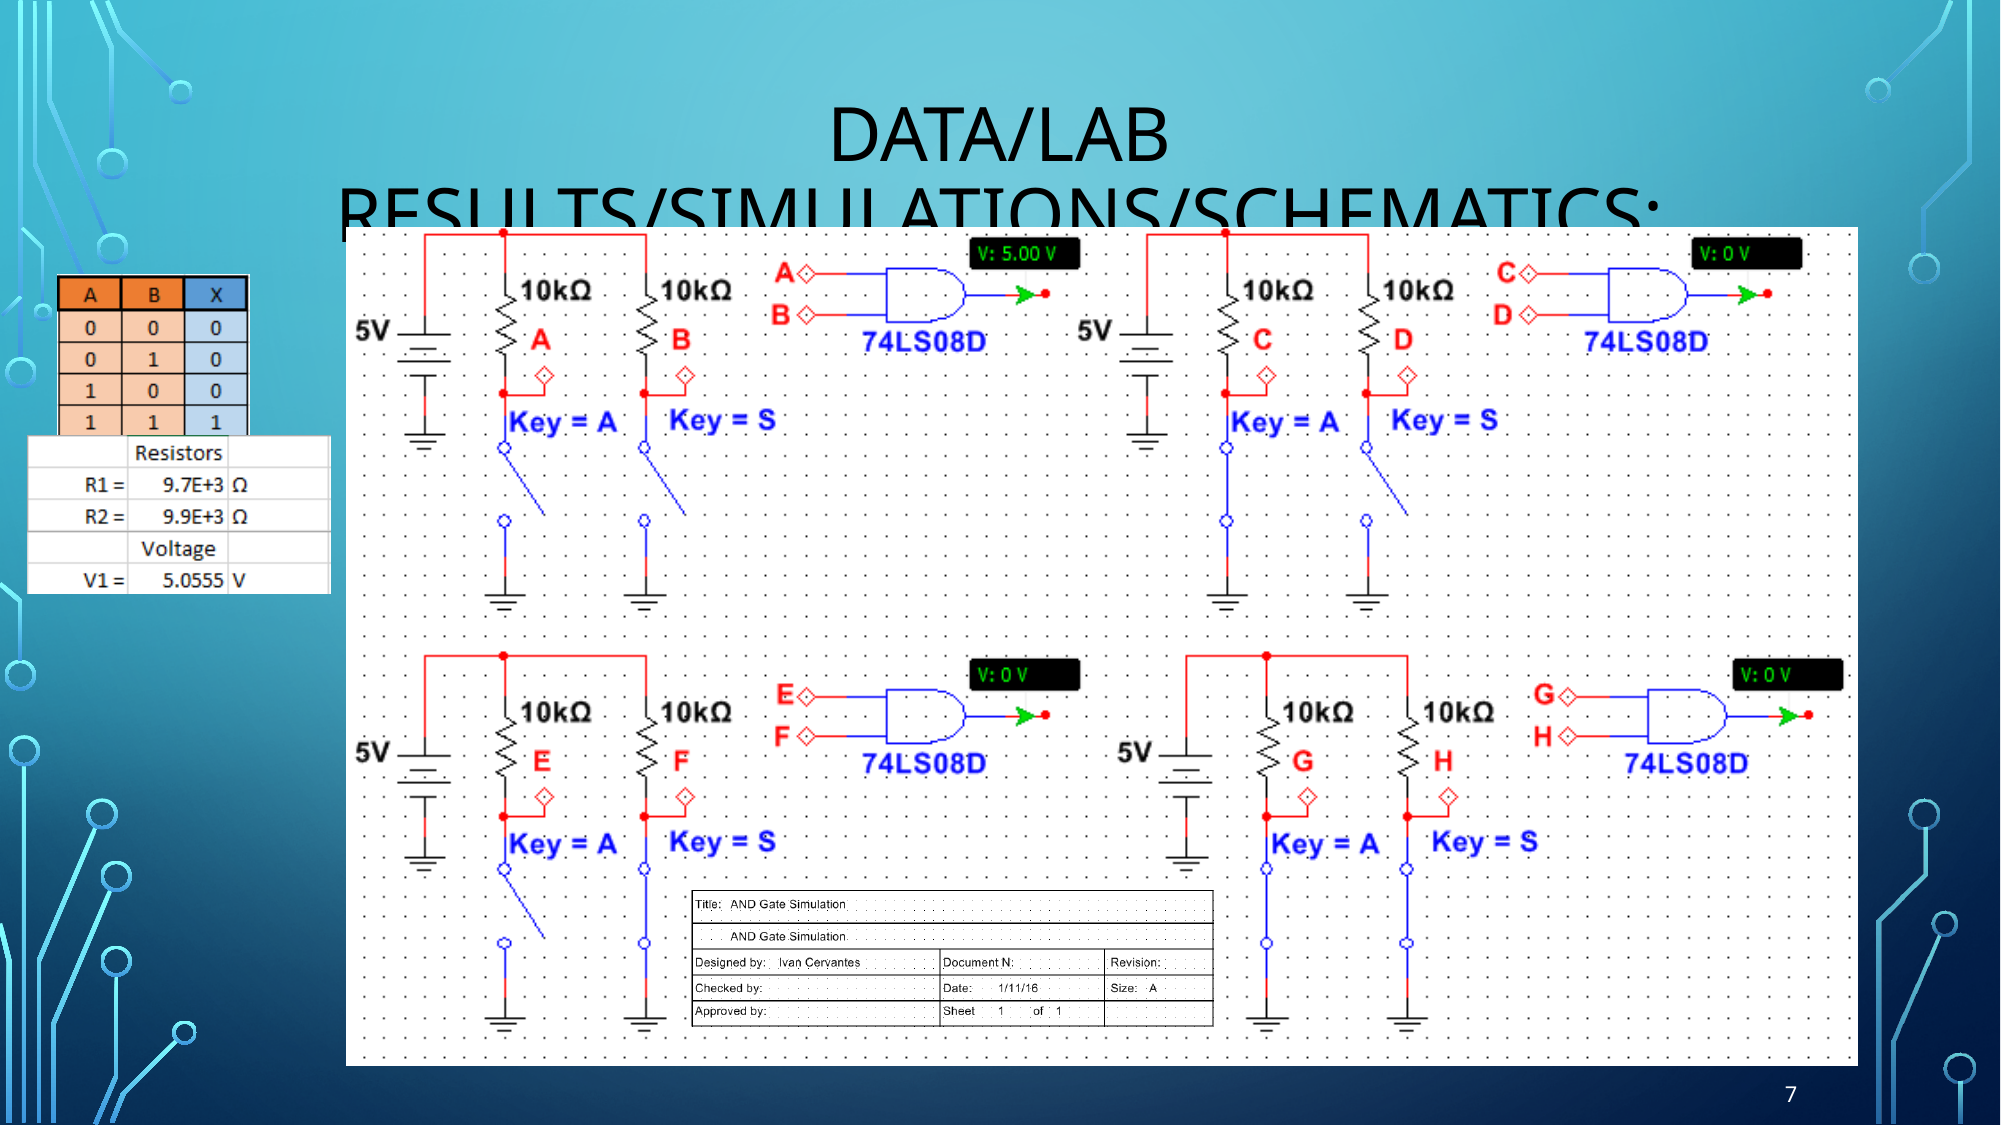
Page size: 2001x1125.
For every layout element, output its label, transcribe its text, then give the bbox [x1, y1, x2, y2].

title Data/Lab Results/Simulations/Schematics: [187, 101, 1813, 344]
picture [27, 274, 332, 594]
picture [345, 227, 1858, 1066]
slide_number 7 [1685, 1066, 1813, 1125]
